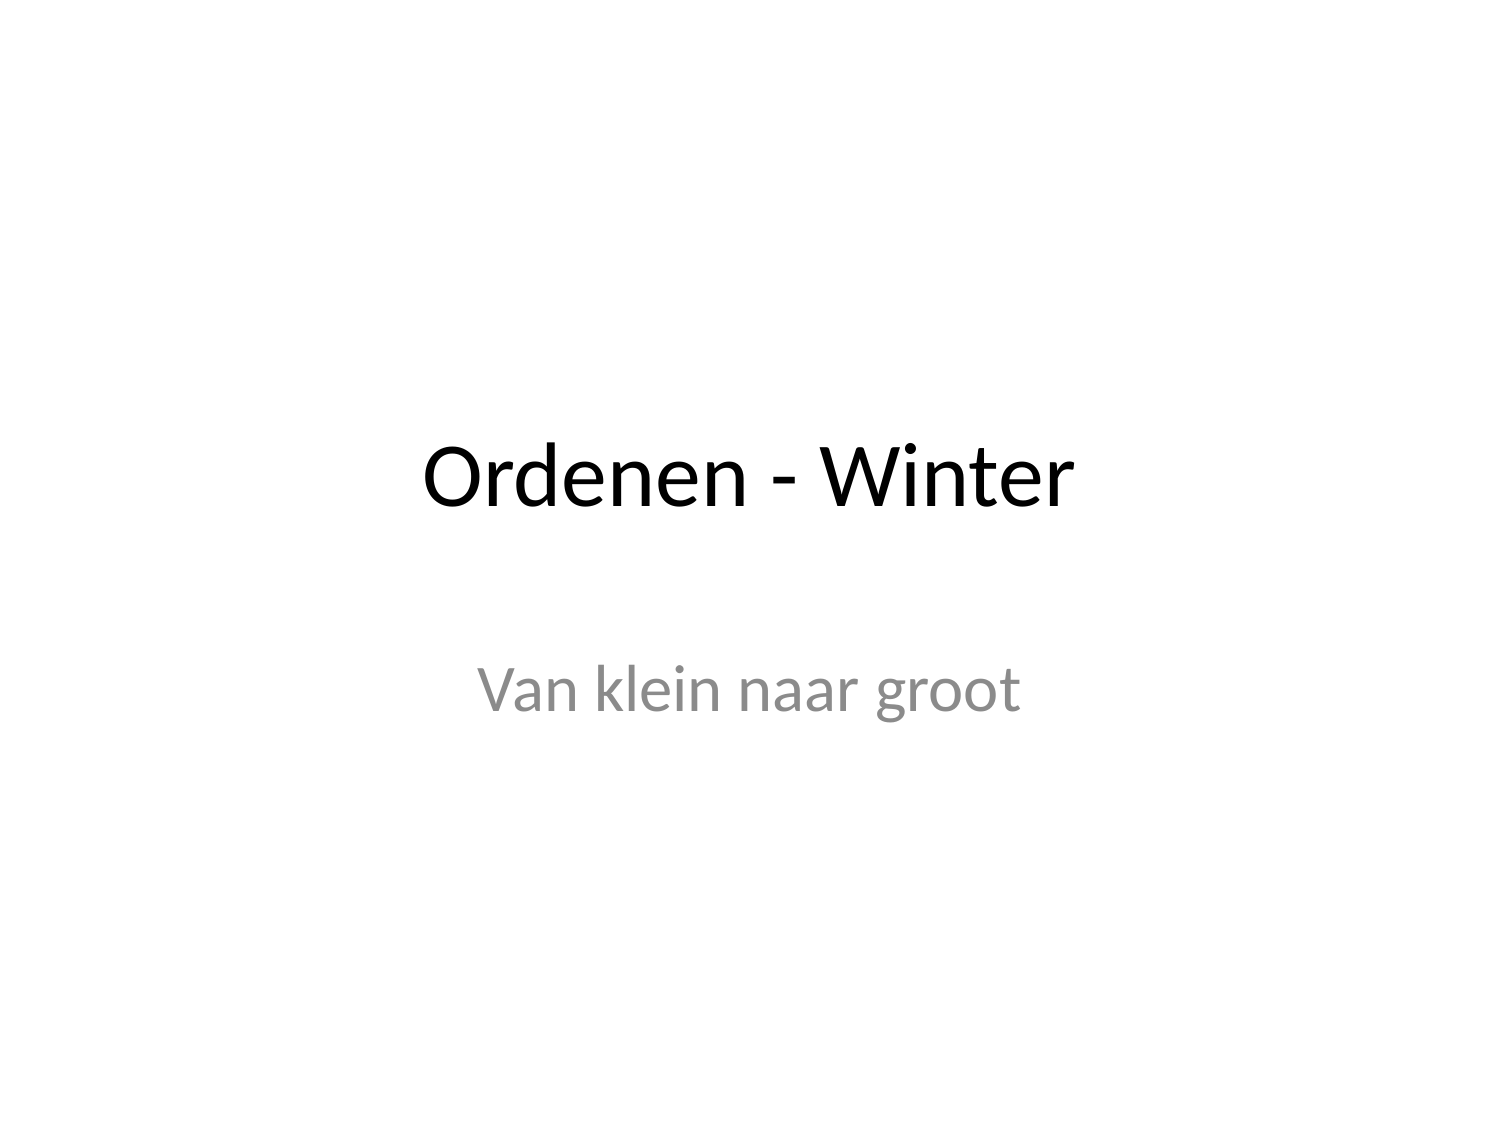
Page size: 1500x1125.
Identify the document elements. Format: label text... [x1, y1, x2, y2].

subtitle Van klein naar groot [225, 637, 1275, 925]
title Ordenen - Winter [112, 349, 1388, 591]
